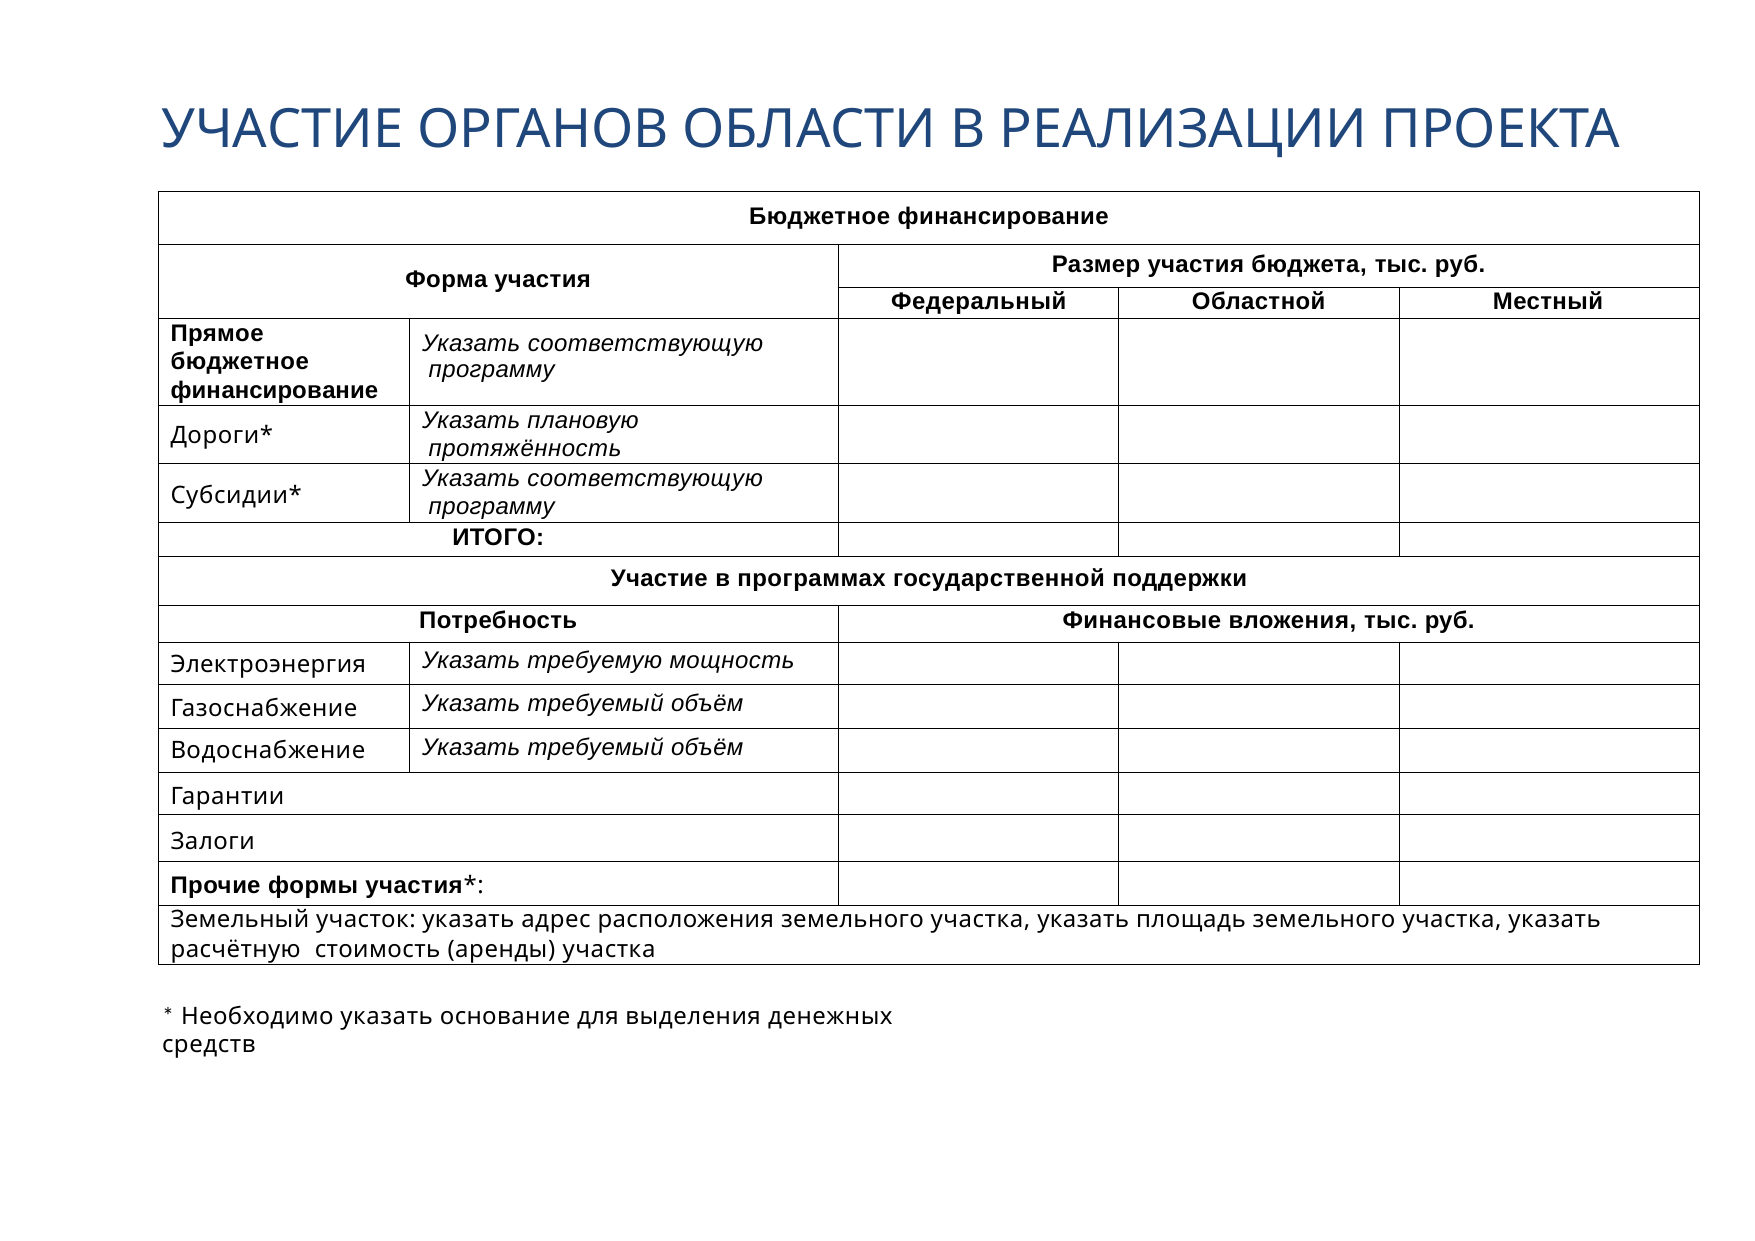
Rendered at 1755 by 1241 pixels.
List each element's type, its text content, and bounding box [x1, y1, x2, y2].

table_cell [1400, 523, 1699, 556]
table_cell Прямое бюджетное финансирование [159, 319, 409, 405]
text_box * Необходимо указать основание для выделения денежных средств [159, 997, 961, 1058]
table_cell Указать требуемый объём [410, 729, 838, 772]
table_cell [839, 773, 1118, 814]
table_cell [1119, 319, 1399, 405]
table_cell [1400, 862, 1699, 905]
table_cell [1400, 729, 1699, 772]
table_cell [1400, 319, 1699, 405]
table_cell Областной [1119, 288, 1399, 318]
table_cell Указать соответствующую программу [410, 464, 838, 522]
table_cell [1119, 464, 1399, 522]
table_cell Газоснабжение [159, 685, 409, 728]
table_cell [839, 319, 1118, 405]
table_cell [1119, 773, 1399, 814]
table_cell Участие в программах государственной поддержки [159, 557, 1699, 605]
table_cell ИТОГО: [159, 523, 838, 556]
table_cell [839, 523, 1118, 556]
table_cell [1119, 685, 1399, 728]
table_cell [1119, 523, 1399, 556]
table_cell [839, 464, 1118, 522]
table_header Бюджетное финансирование [159, 192, 1699, 244]
table_cell Залоги [159, 815, 838, 861]
table_cell Указать требуемый объём [410, 685, 838, 728]
table_cell Прочие формы участия*: [159, 862, 838, 905]
table_cell Указать требуемую мощность [410, 643, 838, 684]
table_cell [1400, 773, 1699, 814]
table_cell [1119, 643, 1399, 684]
table_cell Электроэнергия [159, 643, 409, 684]
table_cell [839, 862, 1118, 905]
table_cell [1400, 815, 1699, 861]
table_cell [839, 685, 1118, 728]
table_cell [1400, 685, 1699, 728]
table_cell [839, 815, 1118, 861]
table_cell Потребность [159, 606, 838, 642]
table_cell [839, 643, 1118, 684]
table_cell Водоснабжение [159, 729, 409, 772]
table_cell [1400, 643, 1699, 684]
table_cell Гарантии [159, 773, 838, 814]
table_cell Местный [1400, 288, 1699, 318]
table_cell [1119, 729, 1399, 772]
title УЧАСТИЕ ОРГАНОВ ОБЛАСТИ В РЕАЛИЗАЦИИ ПРОЕКТА [76, 91, 1679, 301]
table_cell Земельный участок: указать адрес расположения земельного участка, указать площадь земельного участка, указать расчётную стоимость (аренды) участка [159, 906, 1699, 964]
table_cell [1119, 862, 1399, 905]
table_cell Дороги* [159, 406, 409, 463]
table_cell [839, 406, 1118, 463]
table_cell [1119, 815, 1399, 861]
table_cell Указать соответствующую программу [410, 319, 838, 405]
table_cell [1400, 464, 1699, 522]
table_cell [1119, 406, 1399, 463]
table_cell [1400, 406, 1699, 463]
table_cell [839, 729, 1118, 772]
table_cell Субсидии* [159, 464, 409, 522]
table_cell Форма участия [159, 245, 838, 318]
table_cell Размер участия бюджета, тыс. руб. [839, 245, 1699, 287]
table_cell Федеральный [839, 288, 1118, 318]
table_cell Финансовые вложения, тыс. руб. [839, 606, 1699, 642]
table_cell Указать плановую протяжённость [410, 406, 838, 463]
